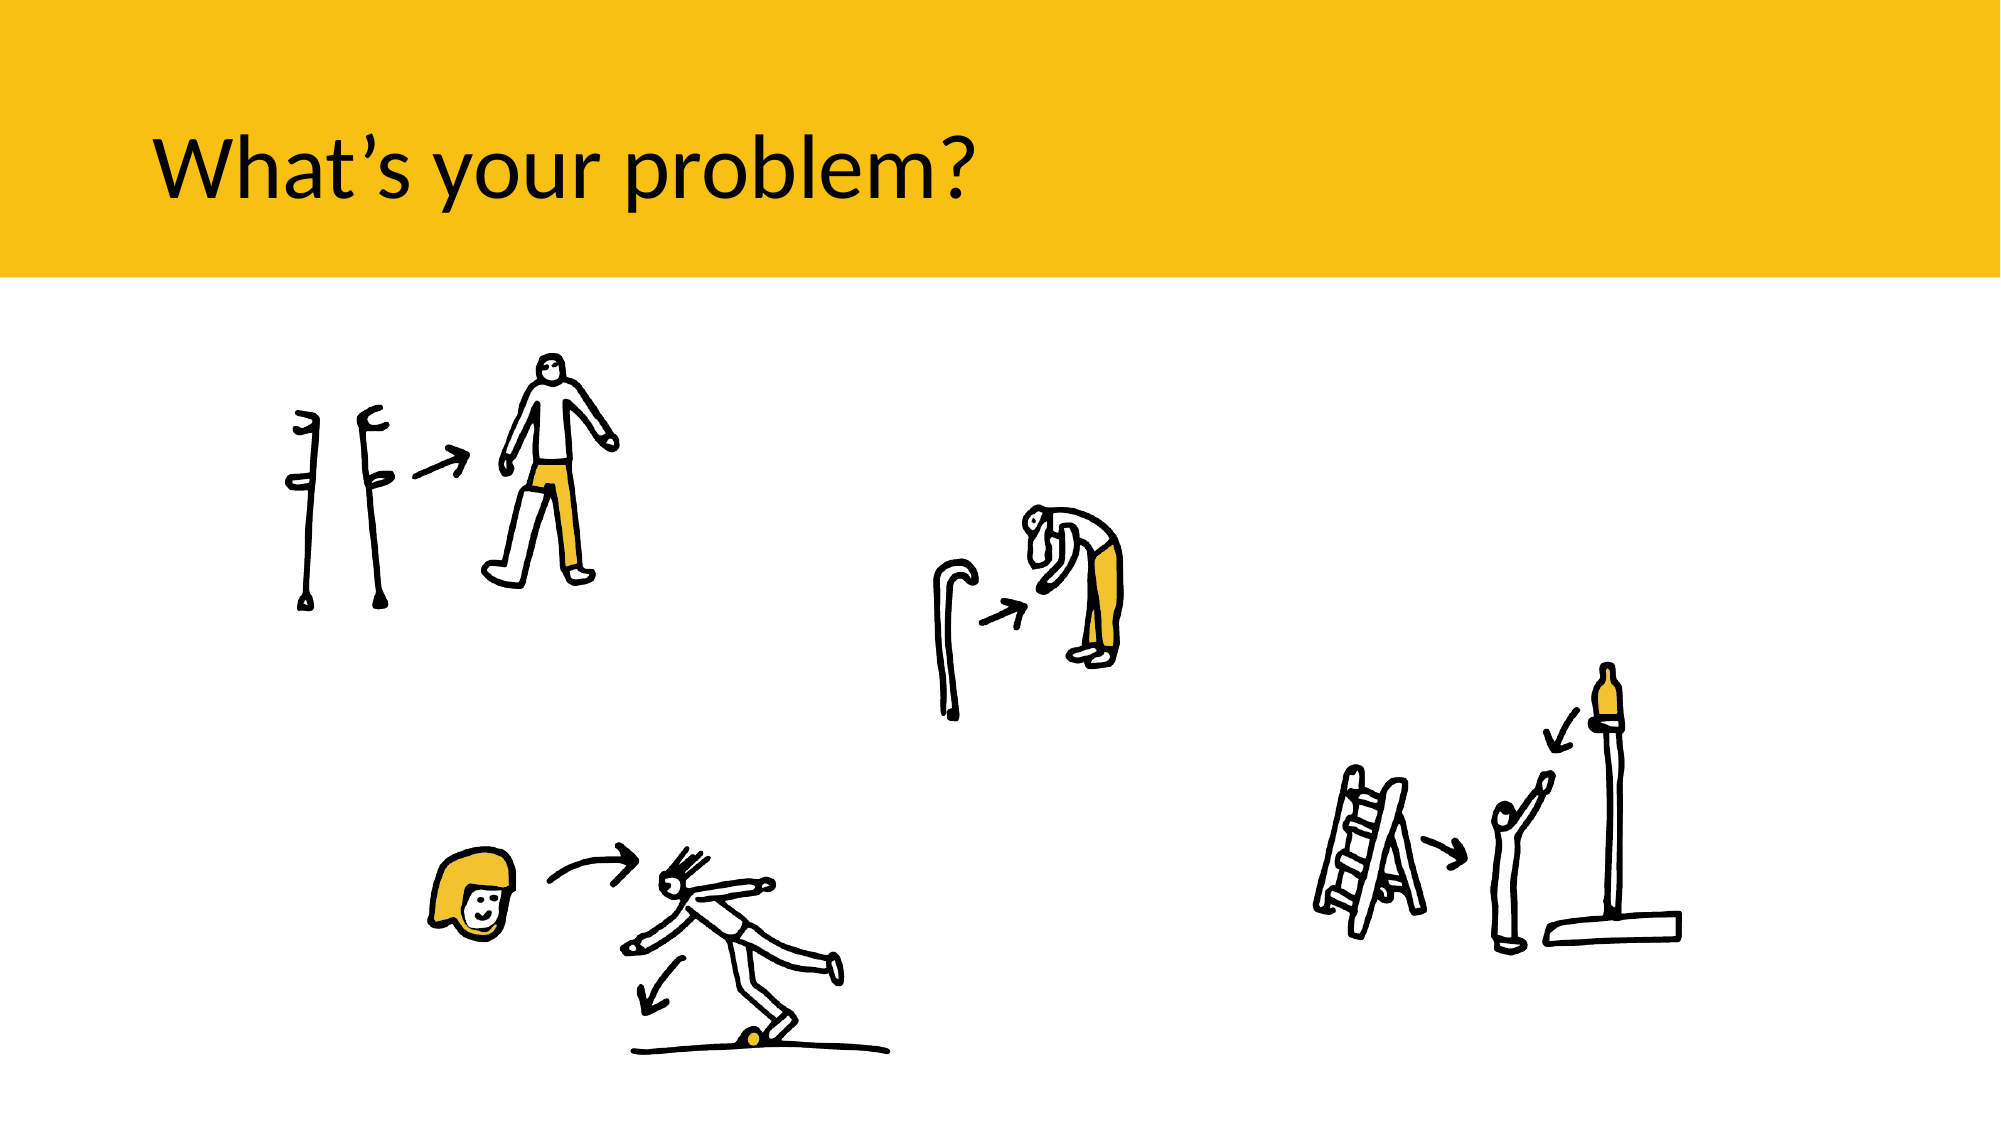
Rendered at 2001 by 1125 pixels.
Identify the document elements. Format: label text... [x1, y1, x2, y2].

picture [285, 352, 1683, 1056]
title What’s your problem? [137, 59, 1863, 278]
